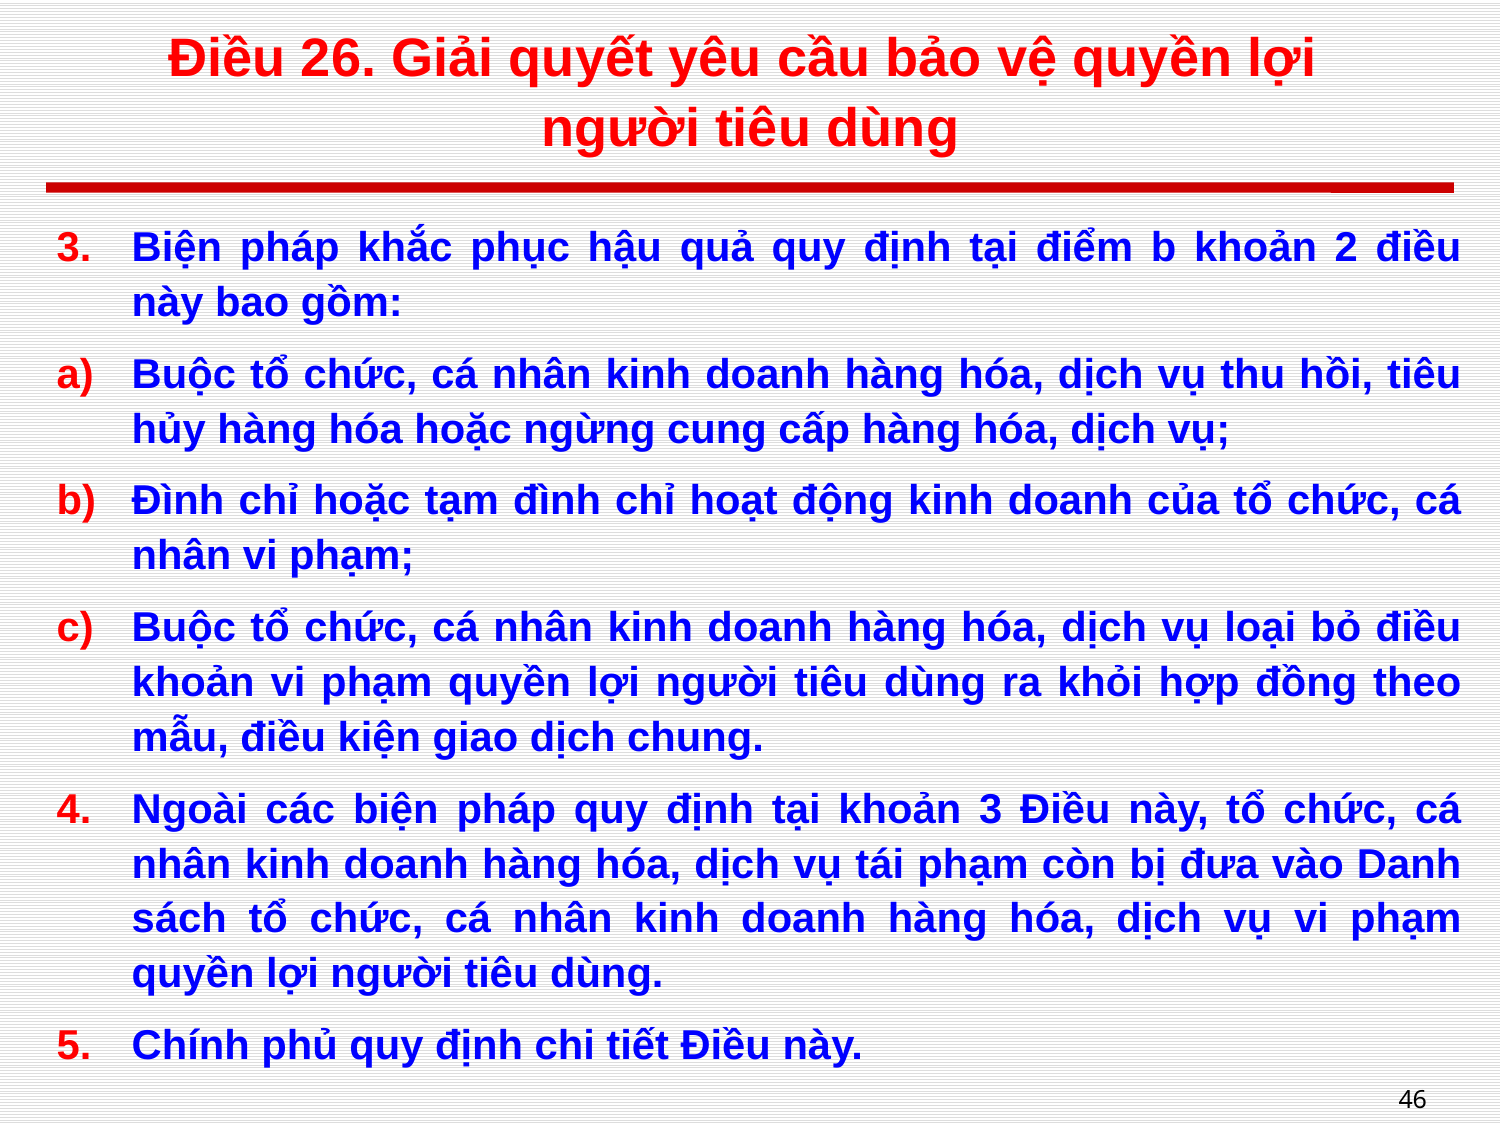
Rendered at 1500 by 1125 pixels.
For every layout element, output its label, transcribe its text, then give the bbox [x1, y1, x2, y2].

title Điều 26. Giải quyết yêu cầu bảo vệ quyền lợi người tiêu dùng [38, 24, 1463, 150]
text_box Biện pháp khắc phục hậu quả quy định tại điểm b khoản 2 điều này bao gồm: Buộc tổ chức, cá nhân kinh doanh hàng hóa, dịch vụ thu hồi, tiêu hủy hàng hóa hoặc ngừng cung cấp hàng hóa, dịch vụ; Đình chỉ hoặc tạm đình chỉ hoạt động kinh doanh của tổ chức, cá nhân vi phạm; Buộc tổ chức, cá nhân kinh doanh hàng hóa, dịch vụ loại bỏ điều khoản vi phạm quyền lợi người tiêu dùng ra khỏi hợp đồng theo mẫu, điều kiện giao dịch chung. Ngoài các biện pháp quy định tại khoản 3 Điều này, tổ chức, cá nhân kinh doanh hàng hóa, dịch vụ tái phạm còn bị đưa vào Danh sách tổ chức, cá nhân kinh doanh hàng hóa, dịch vụ vi phạm quyền lợi người tiêu dùng. Chính phủ quy định chi tiết Điều này. [23, 199, 1477, 1088]
